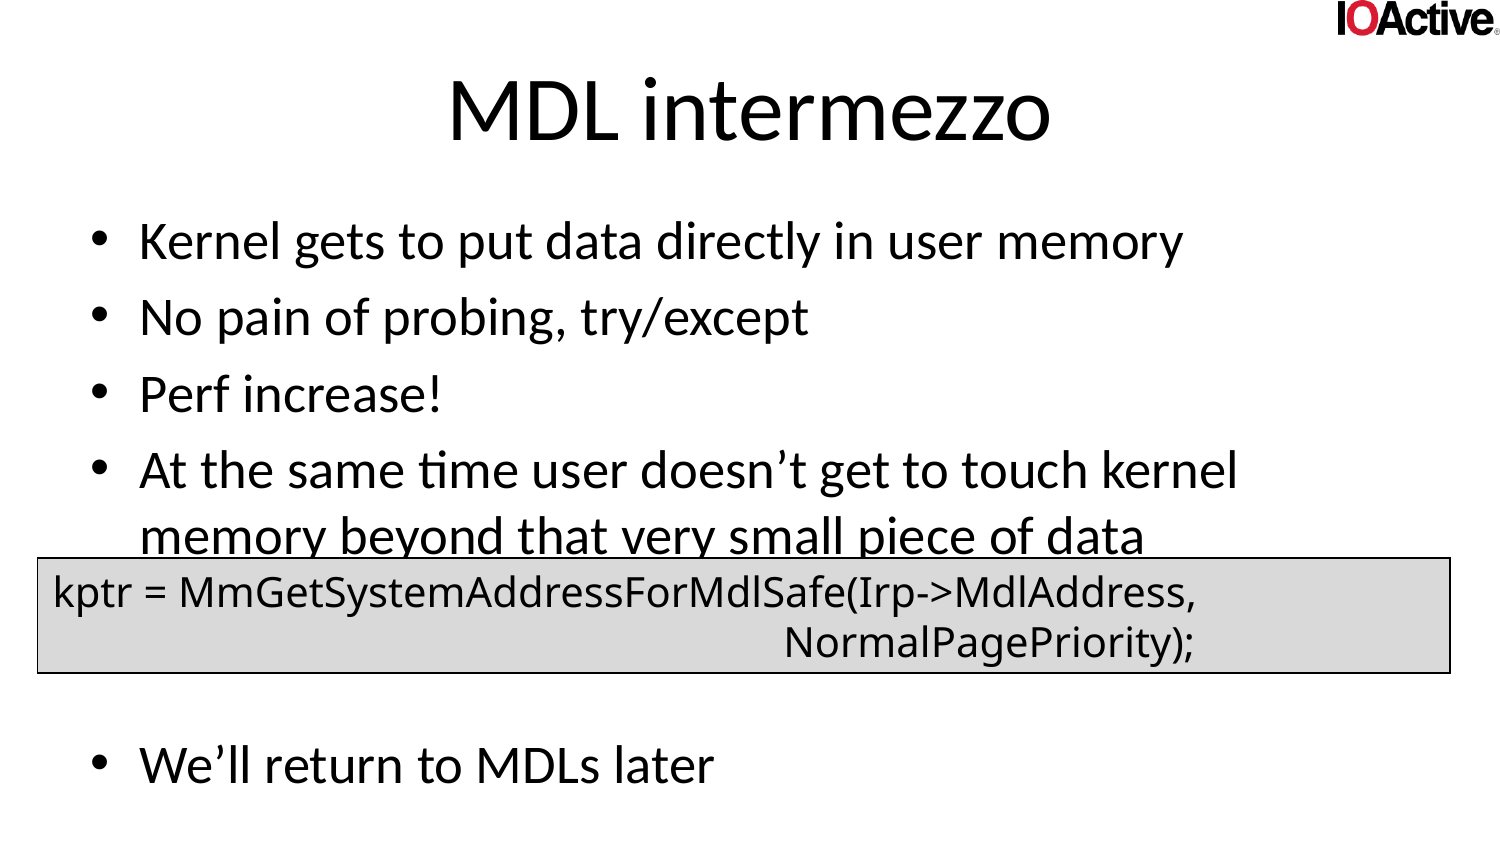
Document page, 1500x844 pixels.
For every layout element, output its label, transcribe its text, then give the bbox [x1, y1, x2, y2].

text_box kptr = MmGetSystemAddressForMdlSafe(Irp->MdlAddress, NormalPagePriority); [37, 557, 1450, 673]
title MDL intermezzo [75, 33, 1425, 175]
list Kernel gets to put data directly in user memory No pain of probing, try/except Perf increase! At the same time user doesn’t get to touch kernel memory beyond that very small piece of data We’ll return to MDLs later [75, 673, 1425, 807]
list Kernel gets to put data directly in user memory No pain of probing, try/except Perf increase! At the same time user doesn’t get to touch kernel memory beyond that very small piece of data We’ll return to MDLs later [75, 196, 1425, 557]
picture [1337, 0, 1500, 36]
